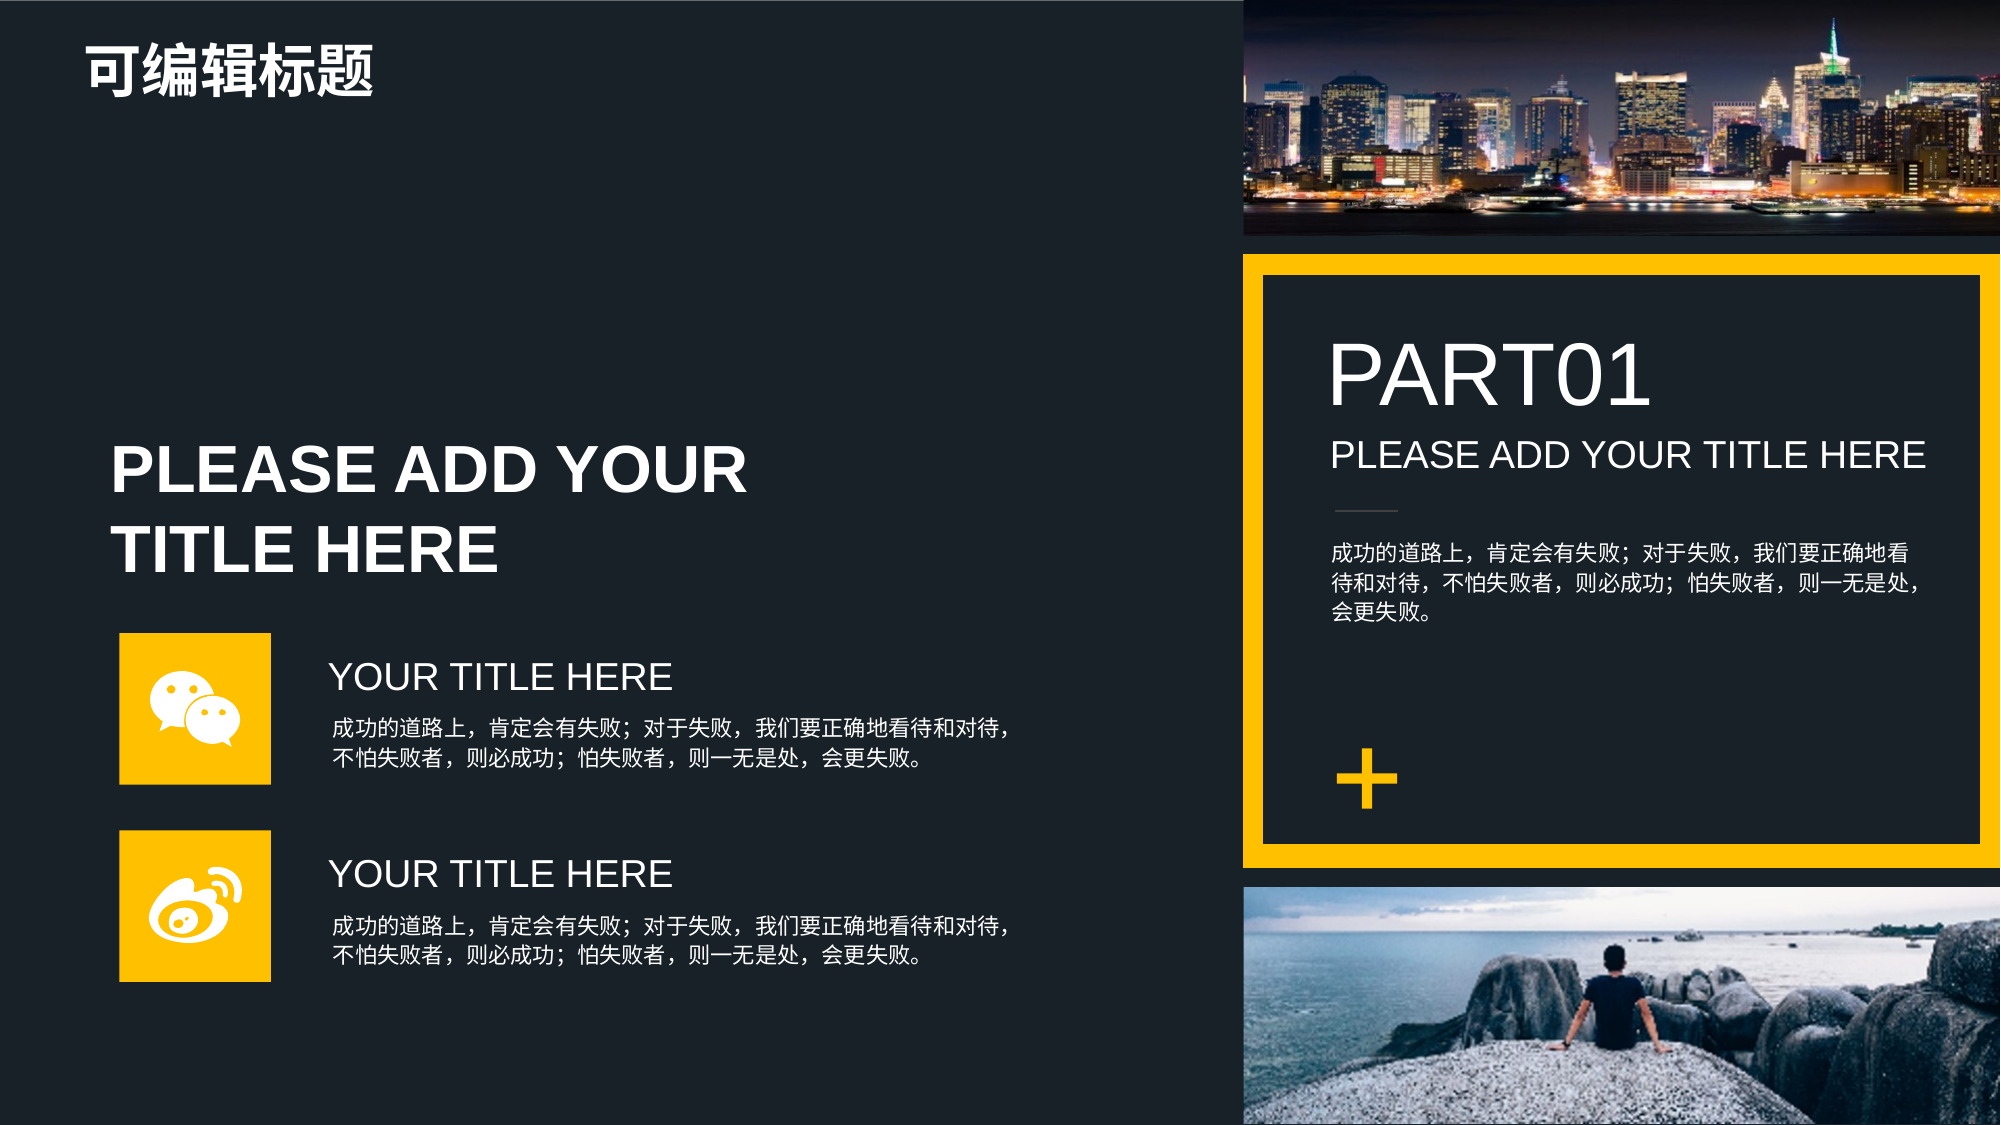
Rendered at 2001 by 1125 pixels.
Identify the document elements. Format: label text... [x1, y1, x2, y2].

text_box [1336, 747, 1398, 810]
text_box [1243, 886, 2000, 1124]
text_box 可编辑标题 [68, 26, 834, 112]
text_box PLEASE ADD YOUR TITLE HERE [96, 418, 861, 594]
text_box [1309, 308, 1947, 632]
text_box [0, 0, 2000, 1125]
text_box [1243, 0, 2000, 237]
text_box [1243, 254, 2000, 868]
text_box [119, 633, 1030, 785]
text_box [119, 830, 1030, 982]
